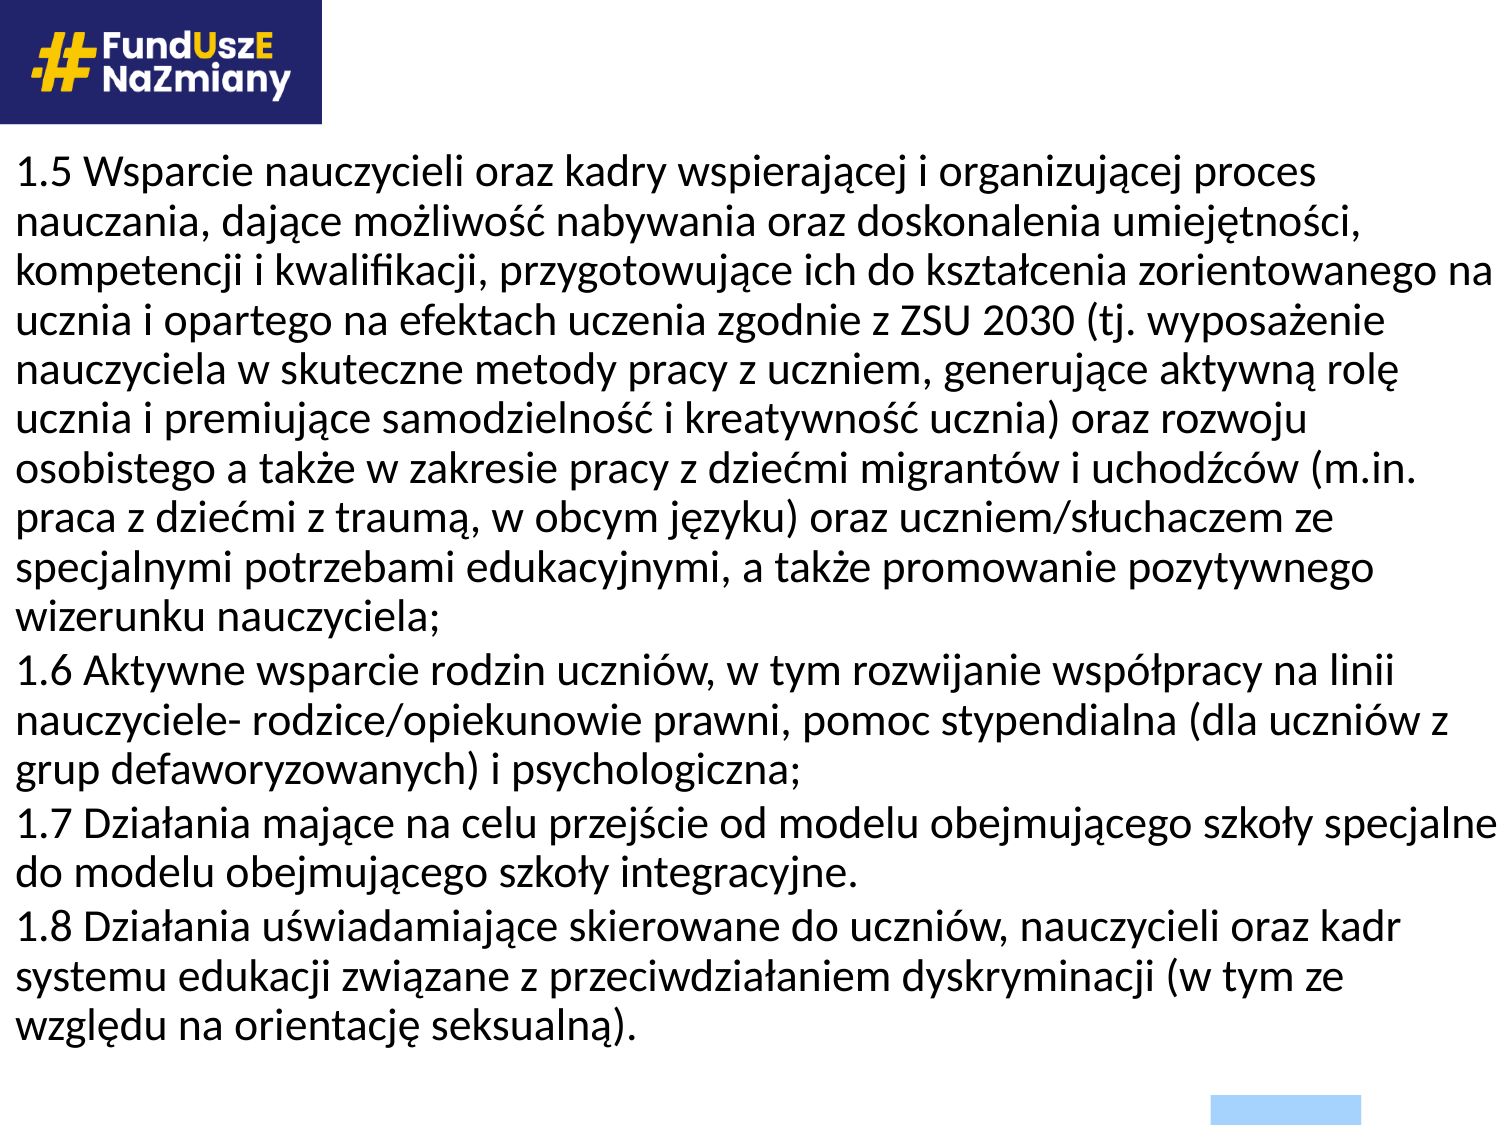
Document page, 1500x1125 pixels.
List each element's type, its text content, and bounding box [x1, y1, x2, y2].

picture [0, 0, 1500, 120]
list 1.5 Wsparcie nauczycieli oraz kadry wspierającej i organizującej proces nauczania, dające możliwość nabywania oraz doskonalenia umiejętności, kompetencji i kwalifikacji, przygotowujące ich do kształcenia zorientowanego na ucznia i opartego na efektach uczenia zgodnie z ZSU 2030 (tj. wyposażenie nauczyciela w skuteczne metody pracy z uczniem, generujące aktywną rolę ucznia i premiujące samodzielność i kreatywność ucznia) oraz rozwoju osobistego a także w zakresie pracy z dziećmi migrantów i uchodźców (m.in. praca z dziećmi z traumą, w obcym języku) oraz uczniem/słuchaczem ze specjalnymi potrzebami edukacyjnymi, a także promowanie pozytywnego wizerunku nauczyciela; 1.6 Aktywne wsparcie rodzin uczniów, w tym rozwijanie współpracy na linii nauczyciele- rodzice/opiekunowie prawni, pomoc stypendialna (dla uczniów z grup defaworyzowanych) i psychologiczna; 1.7 Działania mające na celu przejście od modelu obejmującego szkoły specjalne do modelu obejmującego szkoły integracyjne. 1.8 Działania uświadamiające skierowane do uczniów, nauczycieli oraz kadr systemu edukacji związane z przeciwdziałaniem dyskryminacji (w tym ze względu na orientację seksualną). [0, 120, 1500, 1125]
